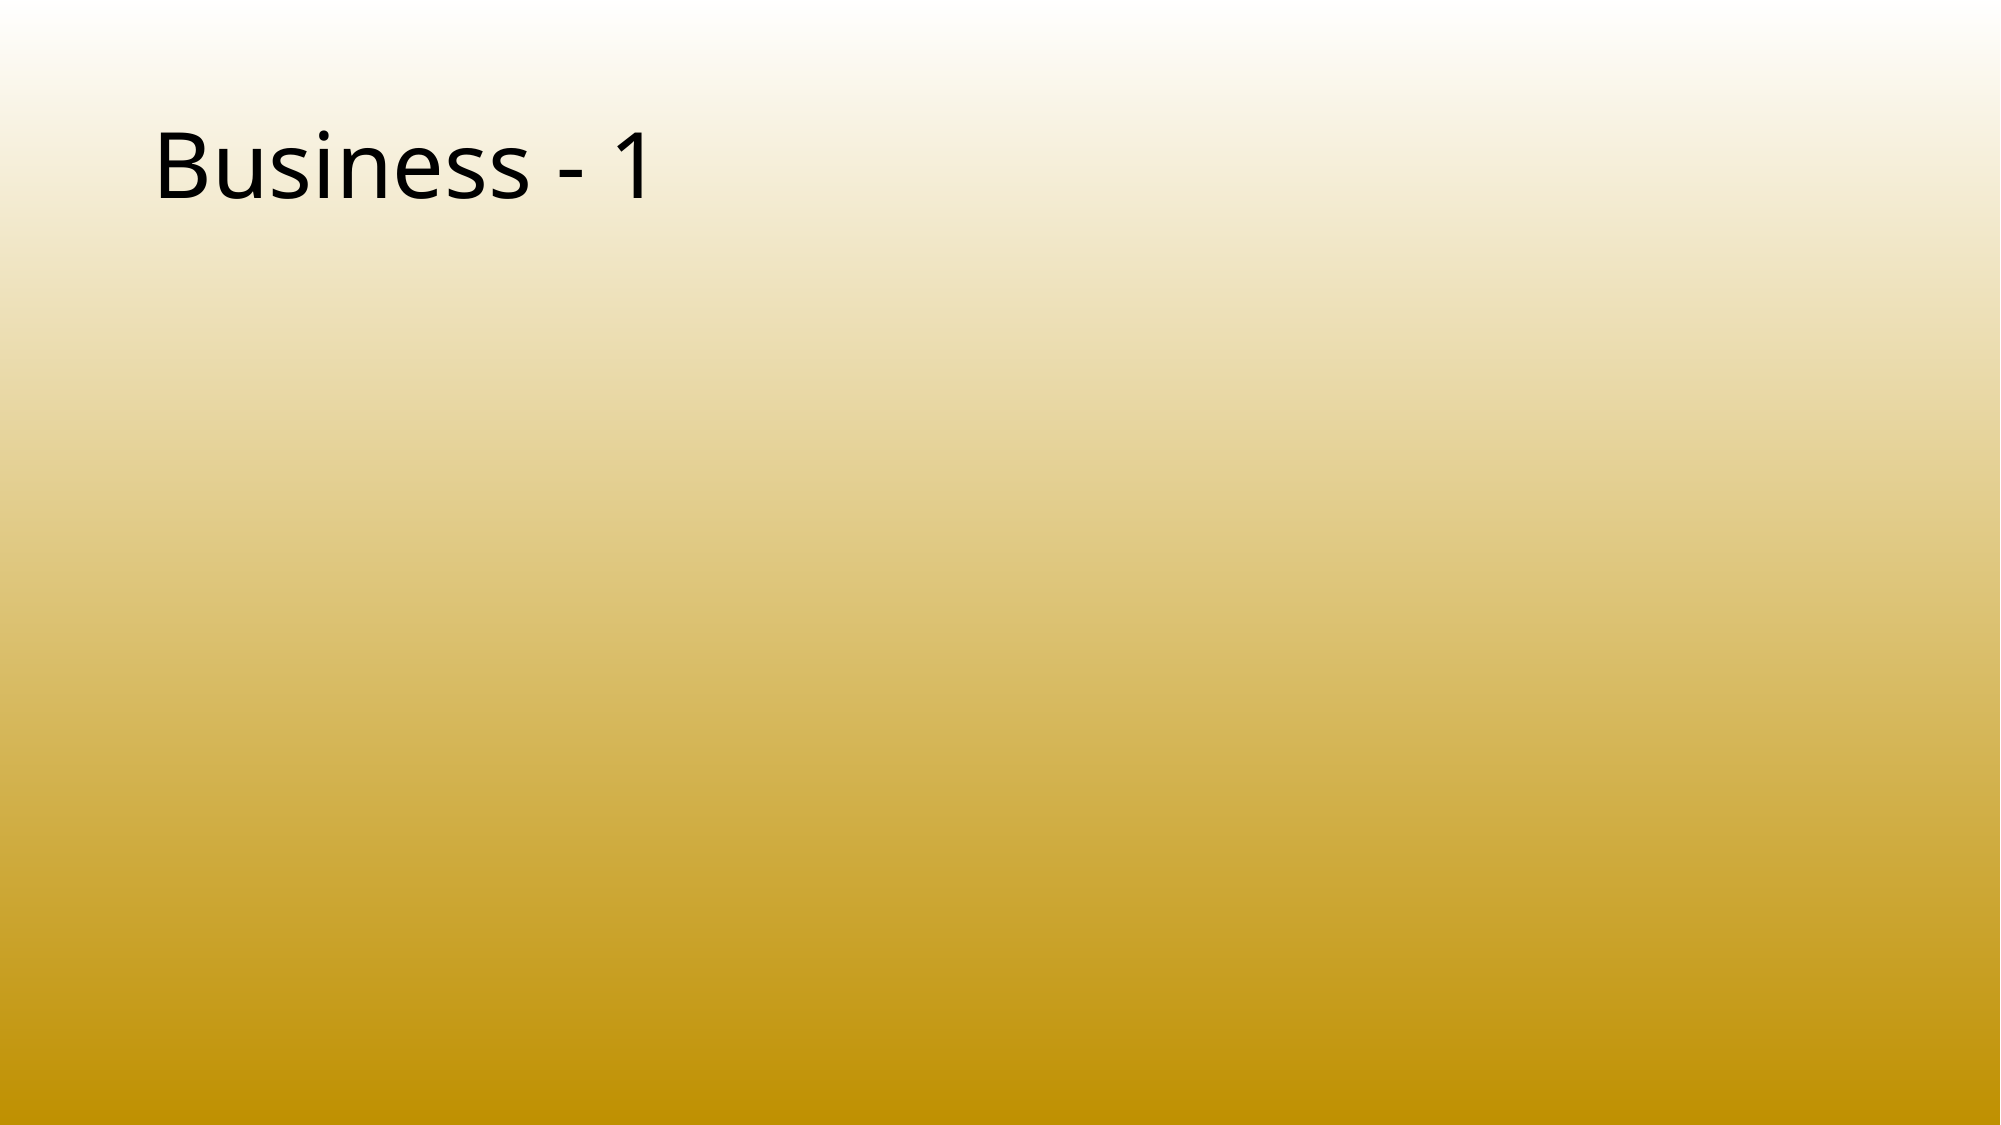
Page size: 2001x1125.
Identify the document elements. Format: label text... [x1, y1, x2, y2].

title Business - 1 [137, 59, 1863, 278]
